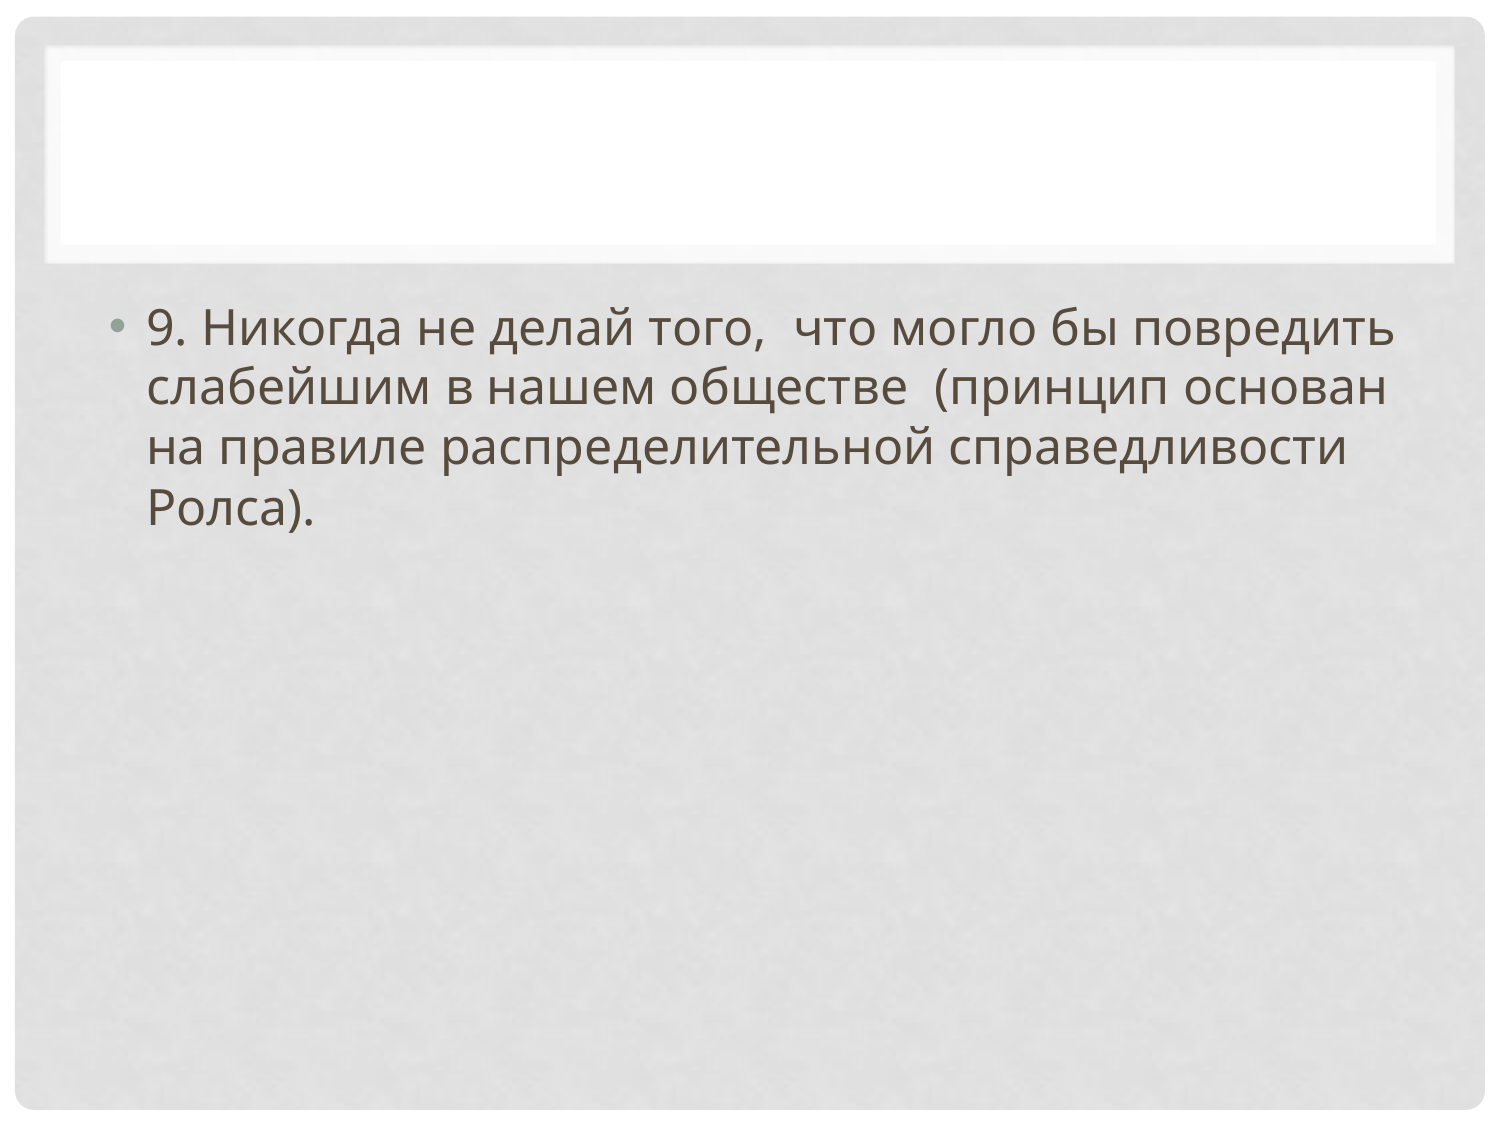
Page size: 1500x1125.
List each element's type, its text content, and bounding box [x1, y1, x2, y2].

list 9. Никогда не делай того, что могло бы повредить слабейшим в нашем обществе (принцип основан на правиле распределительной справедливости Ролса). [75, 287, 1425, 1005]
